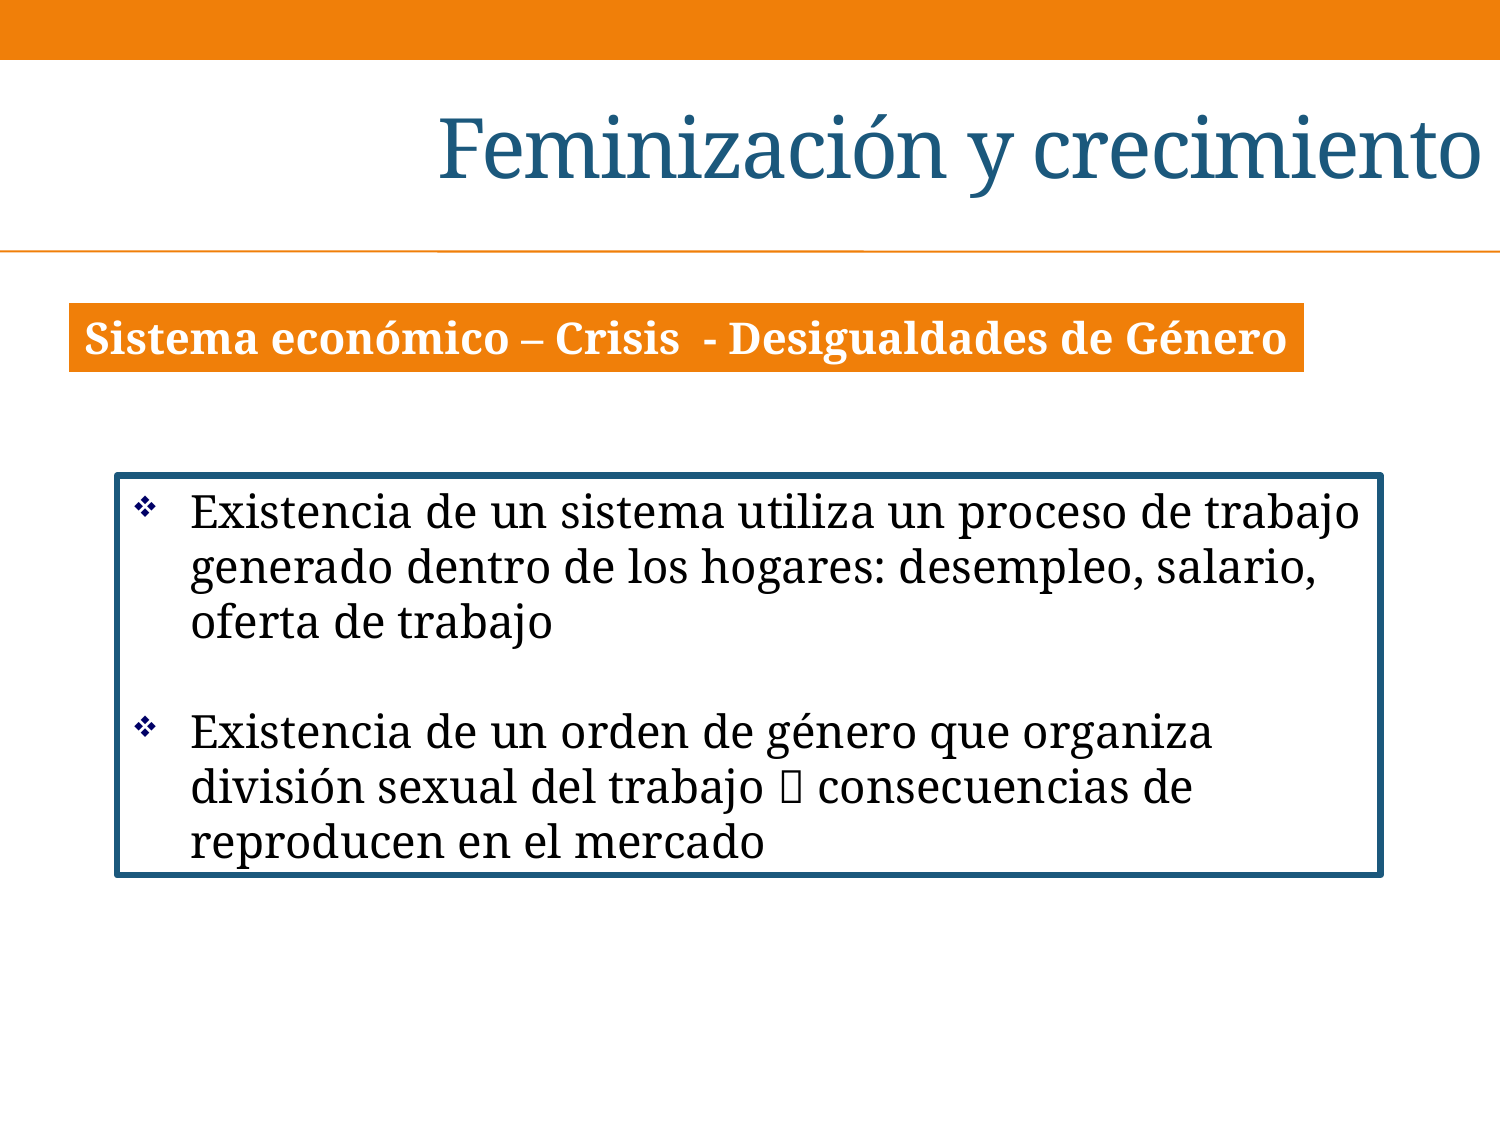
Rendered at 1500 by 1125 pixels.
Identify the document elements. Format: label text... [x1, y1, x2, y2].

text_box Sistema económico – Crisis - Desigualdades de Género [69, 303, 1303, 372]
text_box Existencia de un sistema utiliza un proceso de trabajo generado dentro de los hogares: desempleo, salario, oferta de trabajo Existencia de un orden de género que organiza división sexual del trabajo  consecuencias de reproducen en el mercado [114, 472, 1384, 878]
title Feminización y crecimiento [150, 64, 1500, 227]
